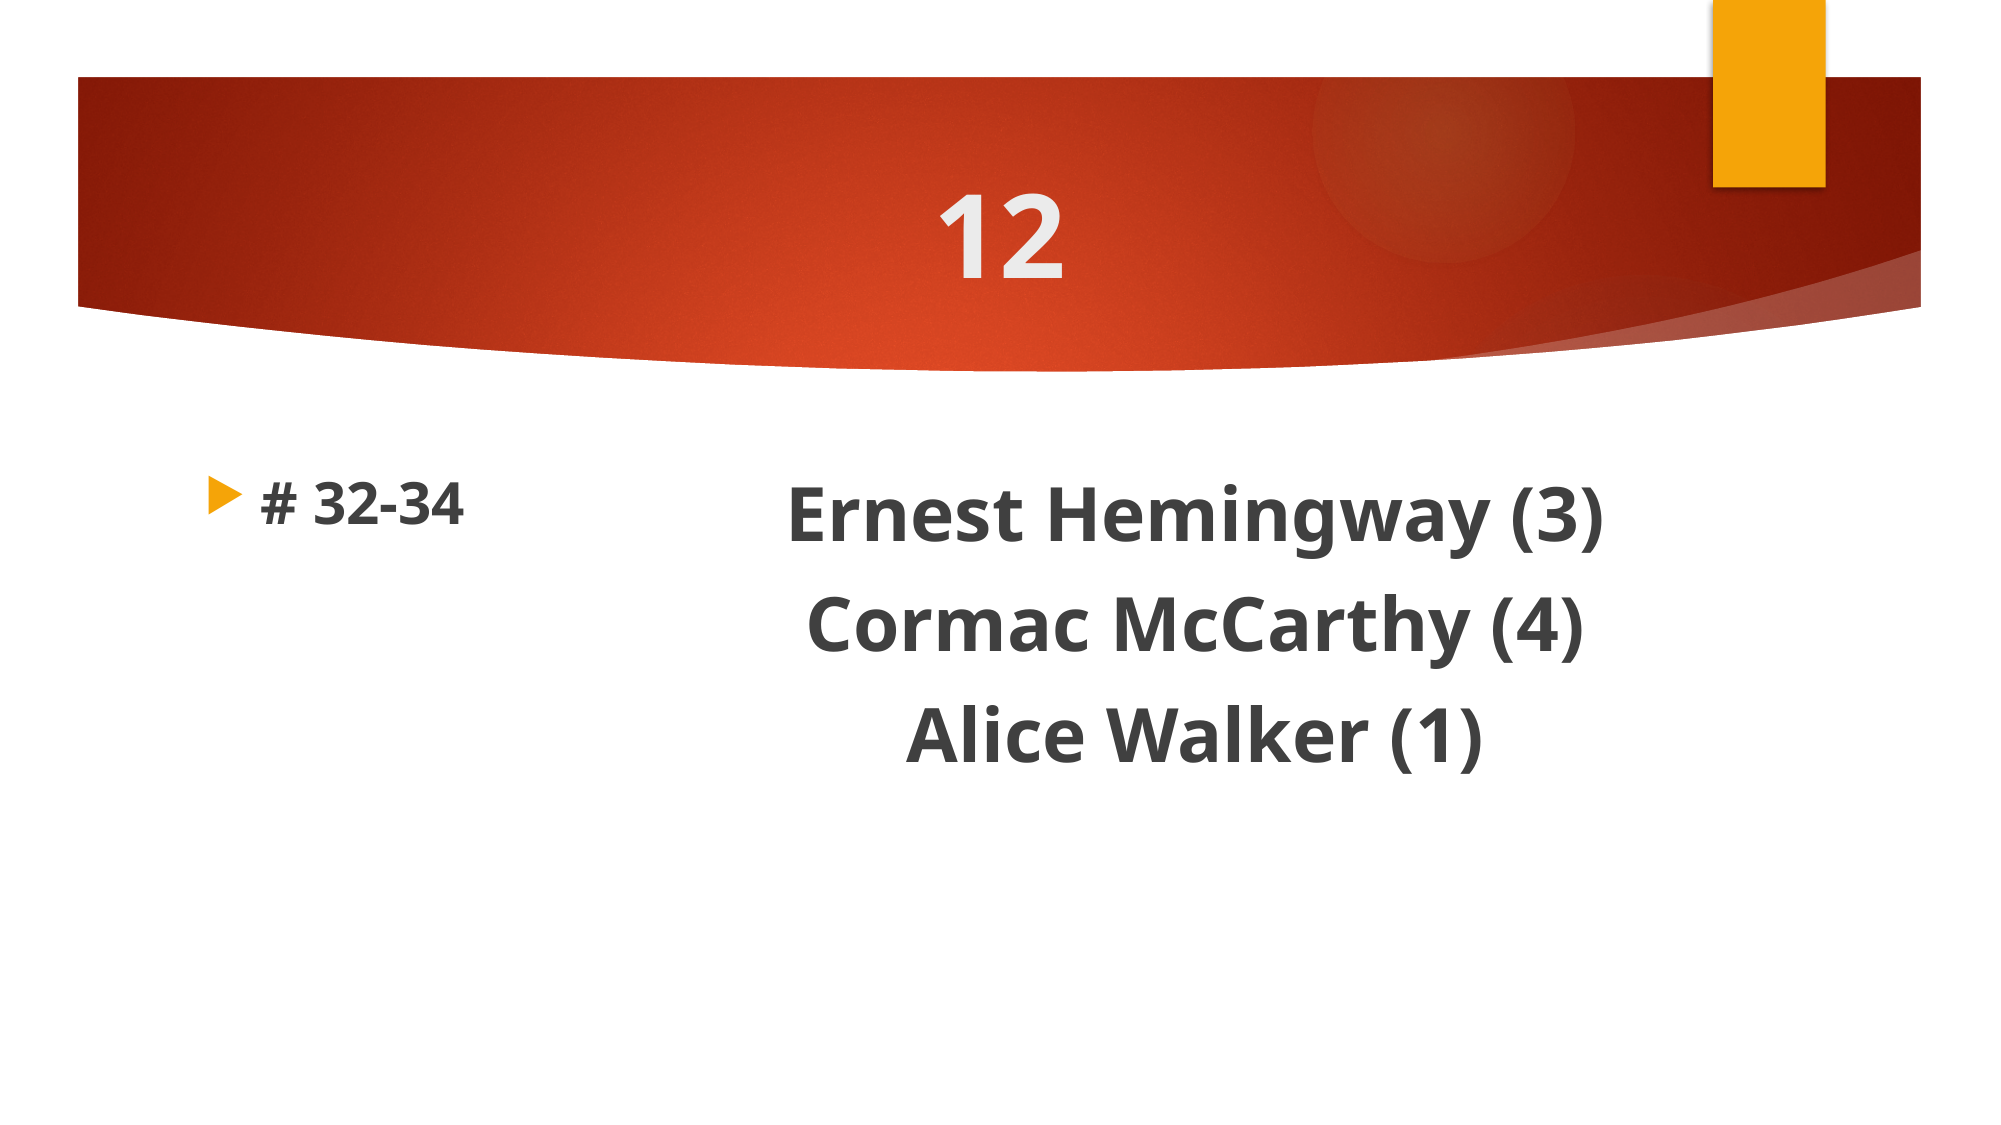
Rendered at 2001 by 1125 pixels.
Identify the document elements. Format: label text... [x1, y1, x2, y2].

title 12 [281, 155, 1719, 309]
list # 32-34 [189, 458, 484, 578]
text_box Ernest Hemingway (3) Cormac McCarthy (4) Alice Walker (1) [576, 458, 1815, 974]
